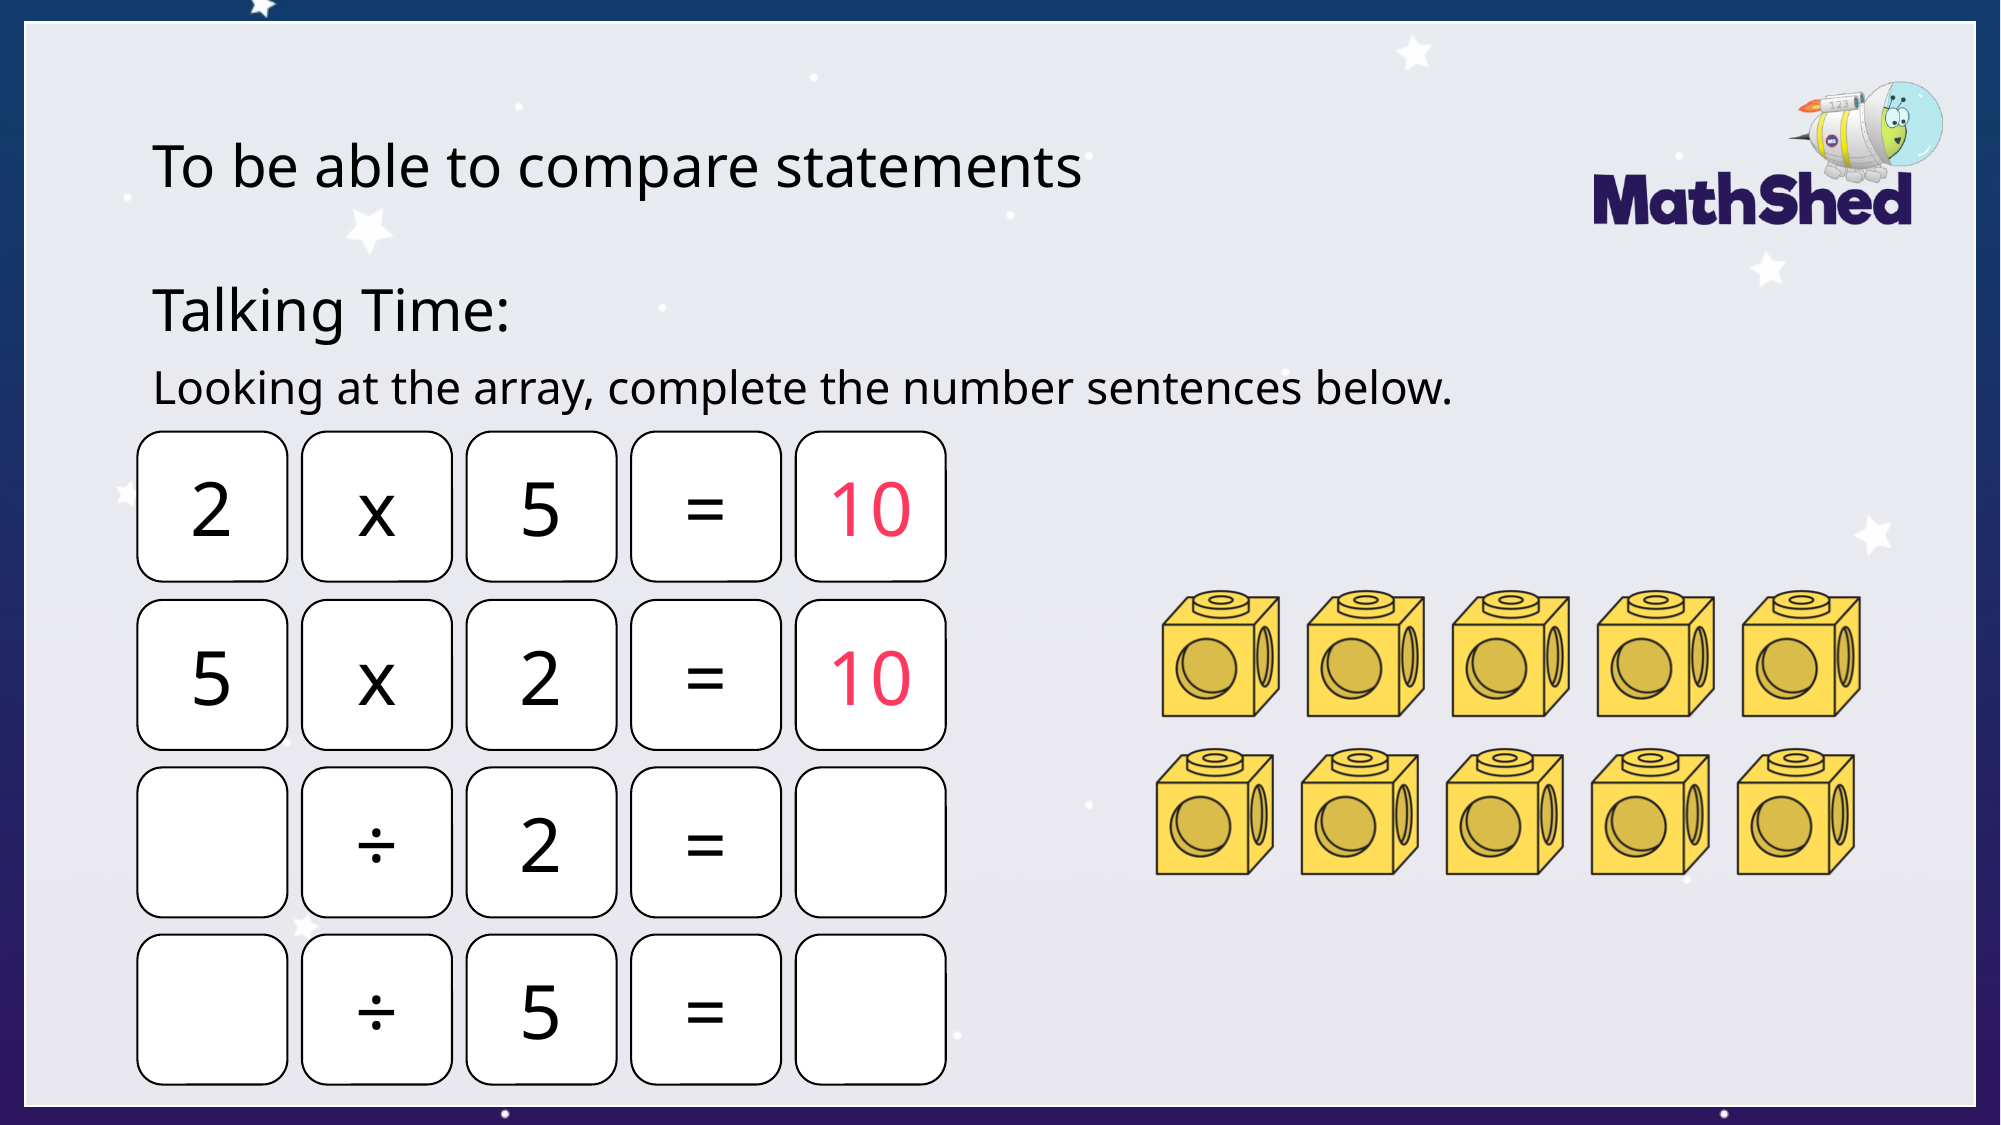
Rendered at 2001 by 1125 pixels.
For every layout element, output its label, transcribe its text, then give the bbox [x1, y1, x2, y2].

text_box = [630, 933, 783, 1086]
text_box 10 [794, 430, 947, 583]
text_box ÷ [300, 766, 454, 919]
text_box 2 [136, 430, 289, 583]
picture [0, 0, 2001, 1125]
title To be able to compare statements [137, 59, 1578, 273]
text_box 2 [794, 933, 947, 1086]
text_box 5 [465, 933, 618, 1086]
text_box = [630, 430, 783, 583]
text_box 10 [794, 598, 947, 751]
text_box ÷ [300, 933, 454, 1086]
text_box 10 [136, 766, 289, 919]
text_box 2 [465, 766, 618, 919]
text_box 10 [136, 933, 289, 1086]
text_box 5 [136, 598, 289, 751]
text_box x [300, 598, 454, 751]
text_box = [630, 766, 783, 919]
text_box x [300, 430, 454, 583]
text_box 2 [465, 598, 618, 751]
text_box = [630, 598, 783, 751]
text_box 5 [794, 766, 947, 919]
text_box 5 [465, 430, 618, 583]
list Talking Time: Looking at the array, complete the number sentences below. [137, 273, 1863, 988]
